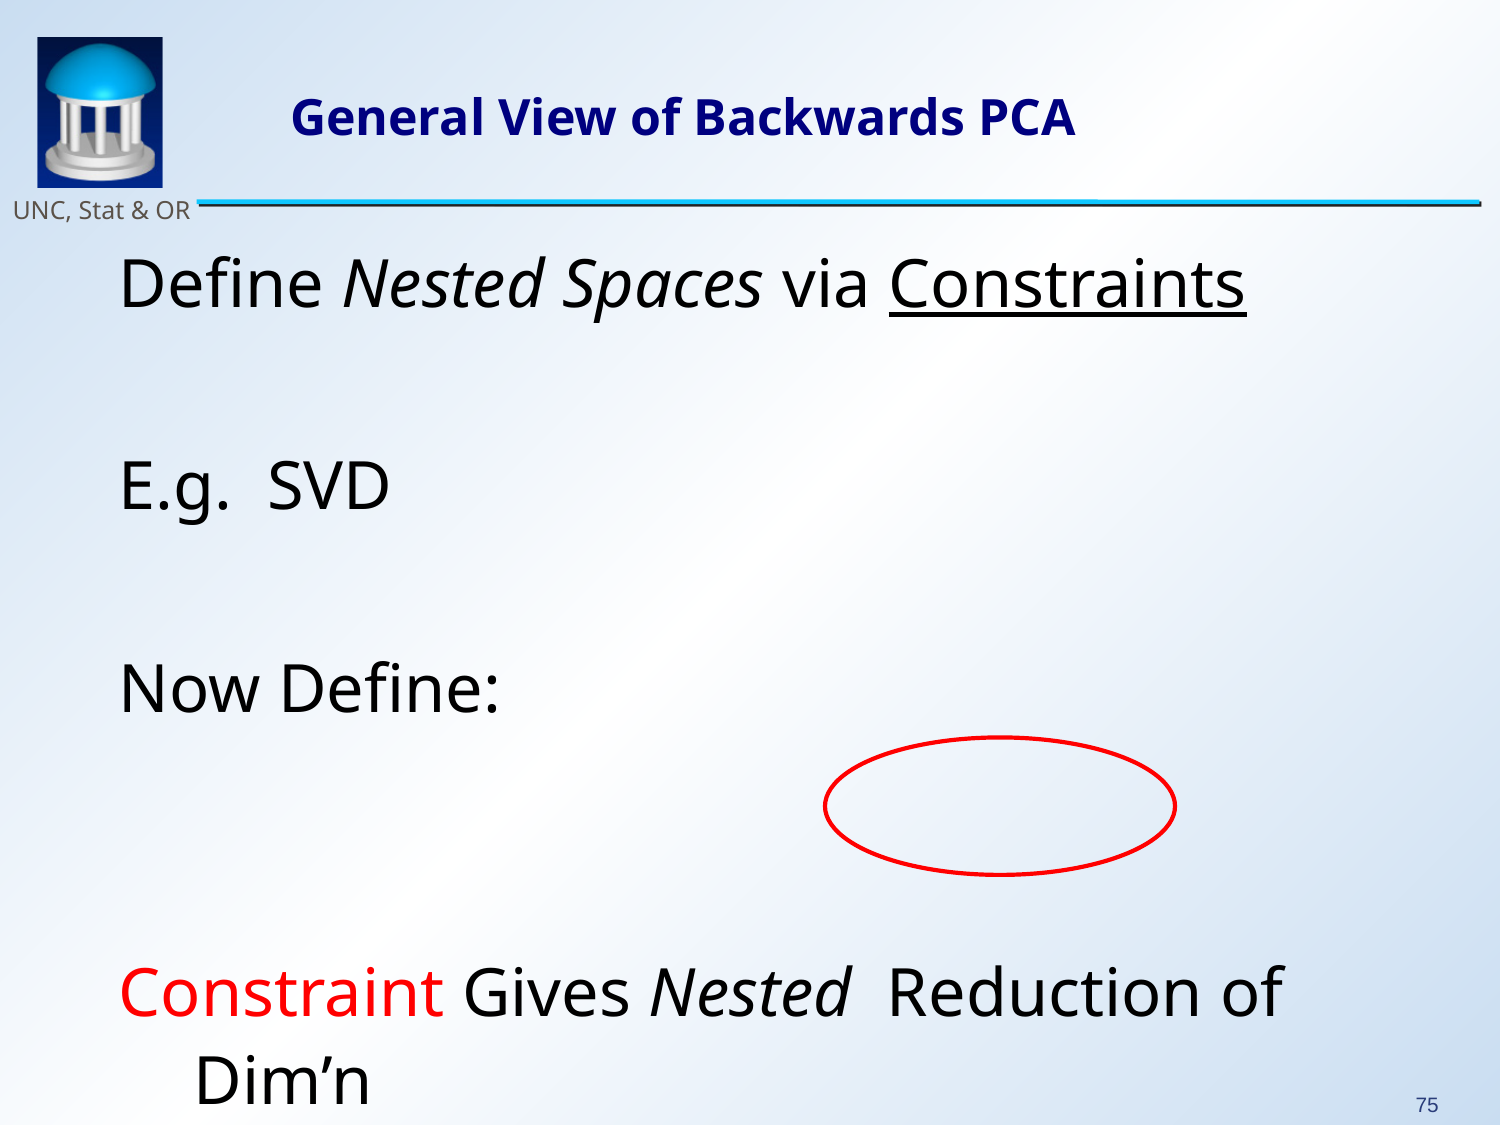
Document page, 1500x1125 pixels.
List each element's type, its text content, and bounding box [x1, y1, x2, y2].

text_box [825, 737, 1176, 875]
title General View of Backwards PCA [274, 74, 1448, 156]
